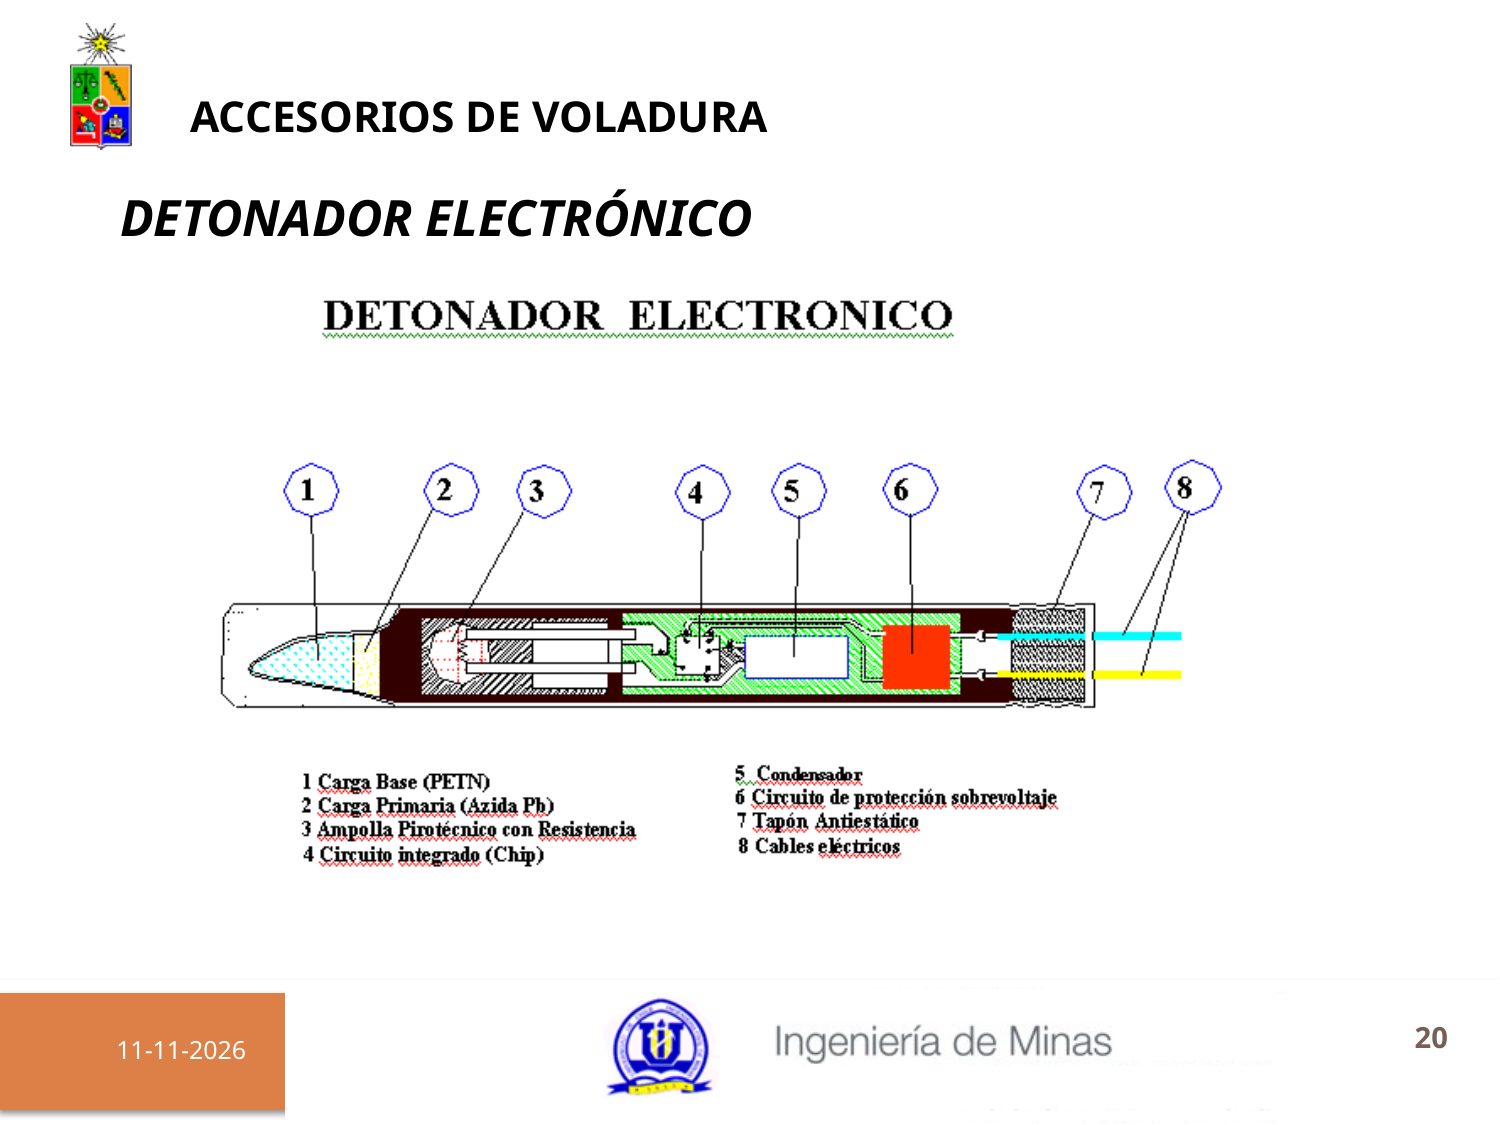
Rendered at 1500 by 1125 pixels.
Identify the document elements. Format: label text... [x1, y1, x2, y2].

text_box Detonador electrónico [105, 187, 1196, 254]
picture [69, 23, 132, 151]
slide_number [12, 995, 279, 1108]
picture [285, 980, 1500, 1125]
text_box Accesorios de voladura [175, 81, 1266, 148]
picture [163, 280, 1262, 926]
